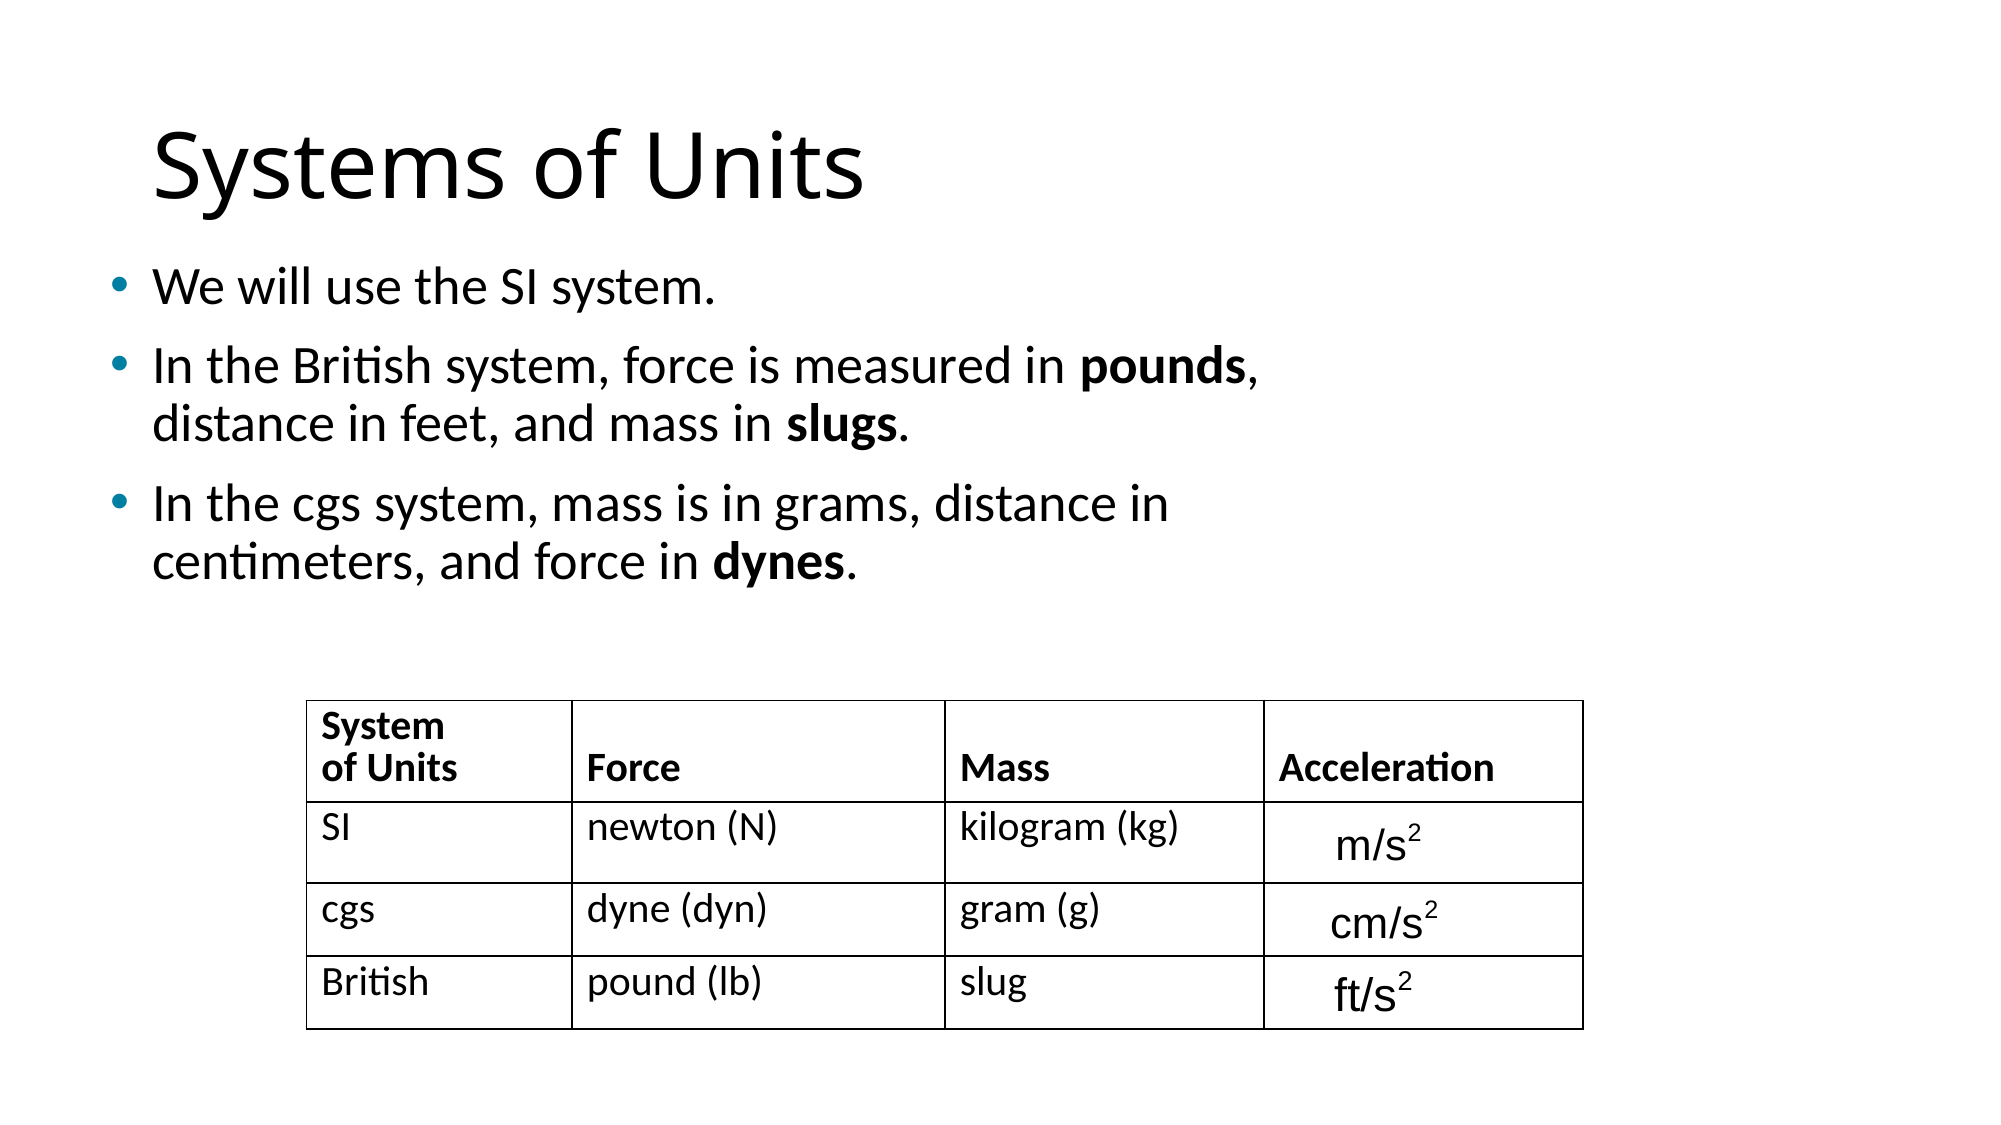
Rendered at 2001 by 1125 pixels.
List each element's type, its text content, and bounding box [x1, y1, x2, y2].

table_header Force [573, 701, 944, 801]
table_cell slug [946, 957, 1263, 1028]
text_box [1324, 890, 1445, 950]
table_cell feet per second squared [1265, 957, 1582, 1028]
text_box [1327, 960, 1421, 1024]
table_cell SI [307, 803, 571, 882]
table_header System of Units [307, 701, 571, 801]
table_cell gram (g) [946, 884, 1263, 955]
table_cell dyne (dyn) [573, 884, 944, 955]
table_cell meters per second squared [1265, 803, 1582, 882]
table_header Acceleration [1265, 701, 1582, 801]
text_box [1330, 813, 1430, 872]
table_cell centimeters per second squared [1265, 884, 1582, 955]
title Systems of Units [137, 59, 1863, 278]
table_header Mass [946, 701, 1263, 801]
table_cell pound (lb) [573, 957, 944, 1028]
table_cell newton (N) [573, 803, 944, 882]
table_cell cgs [307, 884, 571, 955]
table_cell kilogram (kg) [946, 803, 1263, 882]
list We will use the SI system. In the British system, force is measured in pounds, distance in feet, and mass in slugs. In the cgs system, mass is in grams, distance in centimeters, and force in dynes. [95, 249, 1445, 650]
table_cell British [307, 957, 571, 1028]
